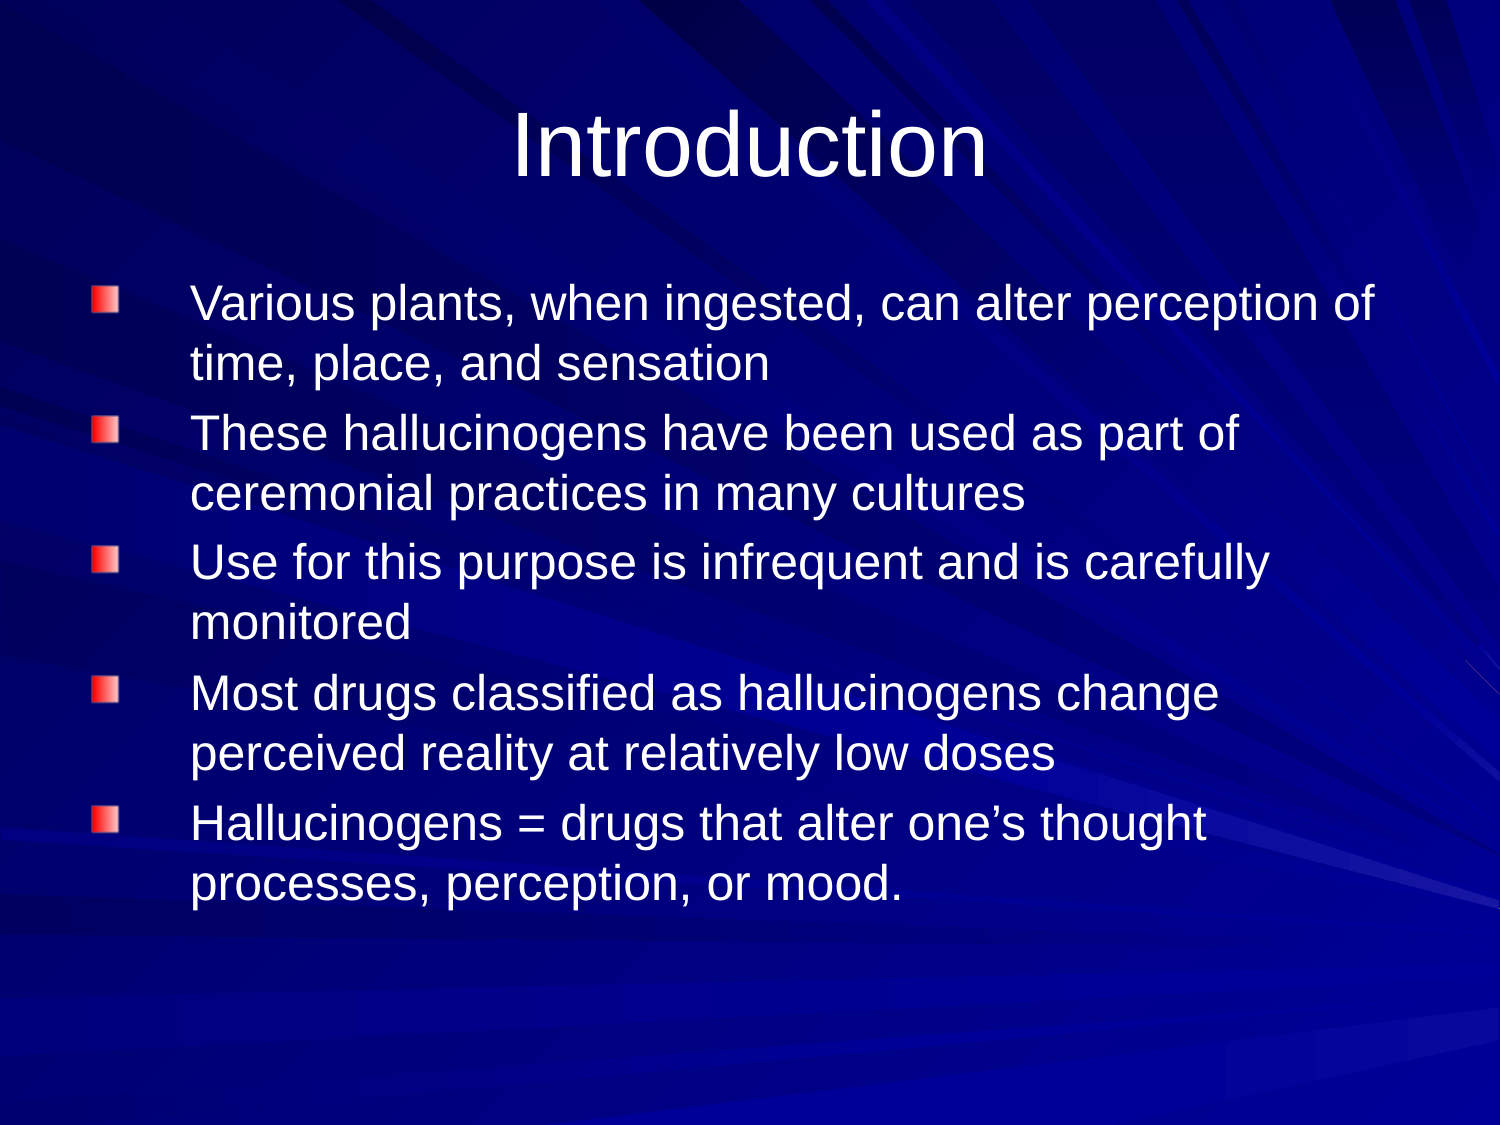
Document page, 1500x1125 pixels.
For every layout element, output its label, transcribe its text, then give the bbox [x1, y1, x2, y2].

picture [90, 674, 122, 706]
picture [90, 804, 122, 836]
title Introduction [74, 45, 1426, 234]
picture [90, 544, 122, 576]
list Various plants, when ingested, can alter perception of time, place, and sensation These hallucinogens have been used as part of ceremonial practices in many cultures Use for this purpose is infrequent and is carefully monitored Most drugs classified as hallucinogens change perceived reality at relatively low doses Hallucinogens = drugs that alter one’s thought processes, perception, or mood. [74, 262, 1426, 1006]
picture [90, 414, 122, 446]
picture [90, 284, 122, 316]
